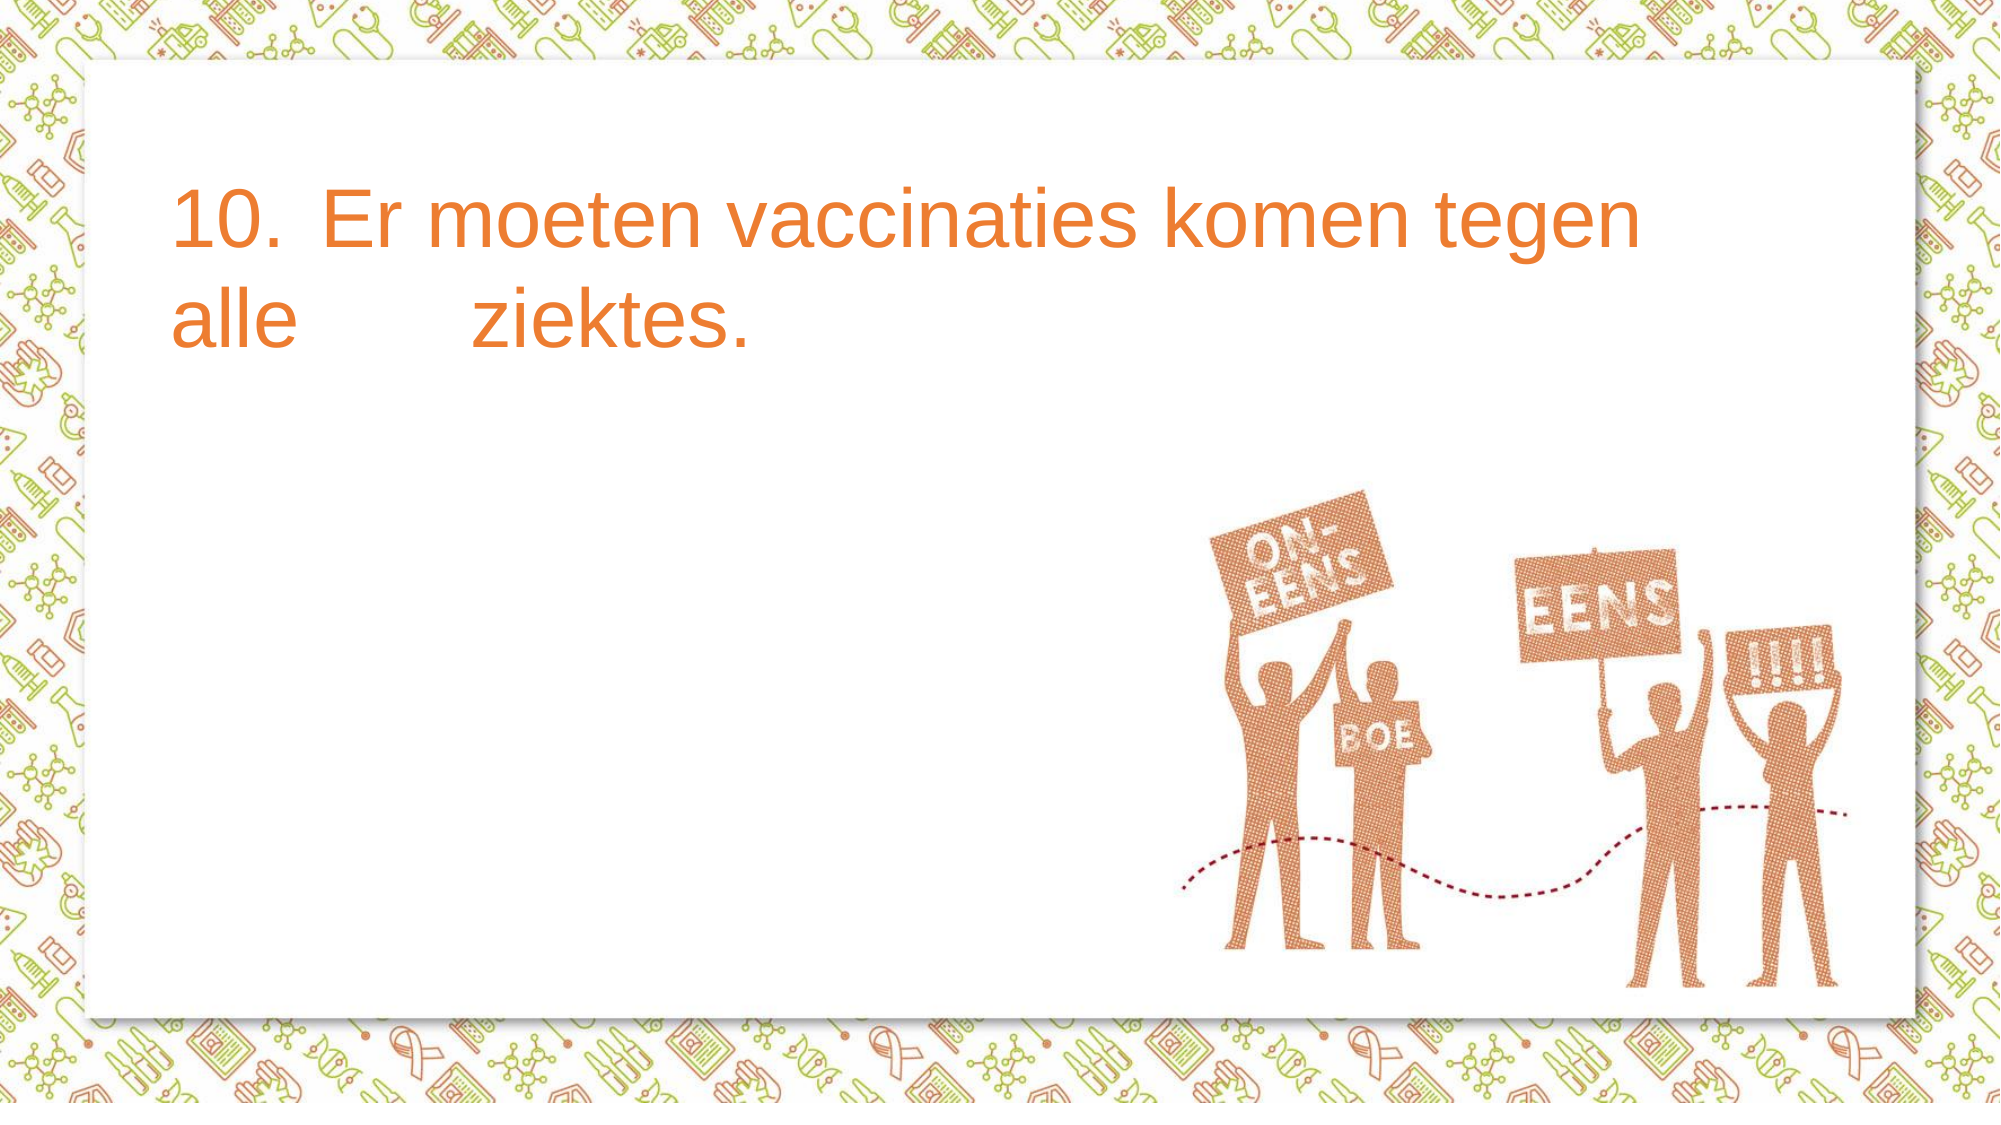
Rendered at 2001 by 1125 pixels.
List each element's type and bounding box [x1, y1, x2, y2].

list [0, 0, 2000, 1103]
